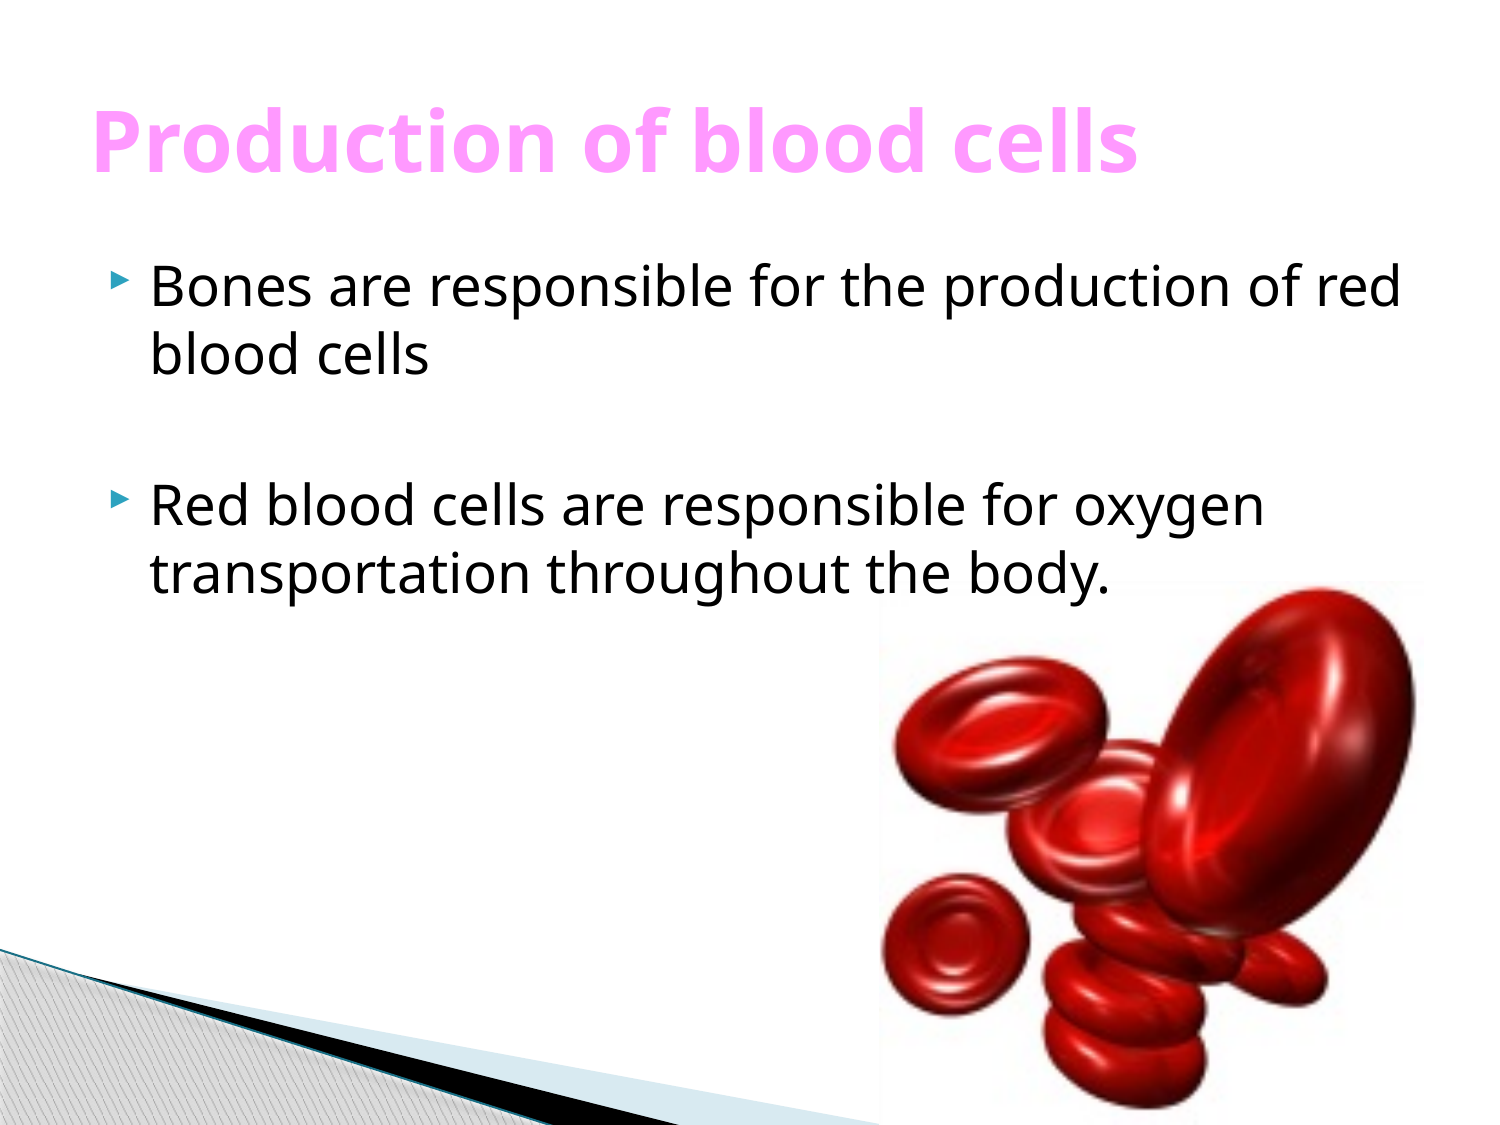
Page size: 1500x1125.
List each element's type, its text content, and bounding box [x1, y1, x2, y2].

list Bones are responsible for the production of red blood cells Red blood cells are responsible for oxygen transportation throughout the body. [75, 243, 1425, 986]
picture [879, 581, 1424, 1125]
title Production of blood cells [75, 45, 1425, 233]
